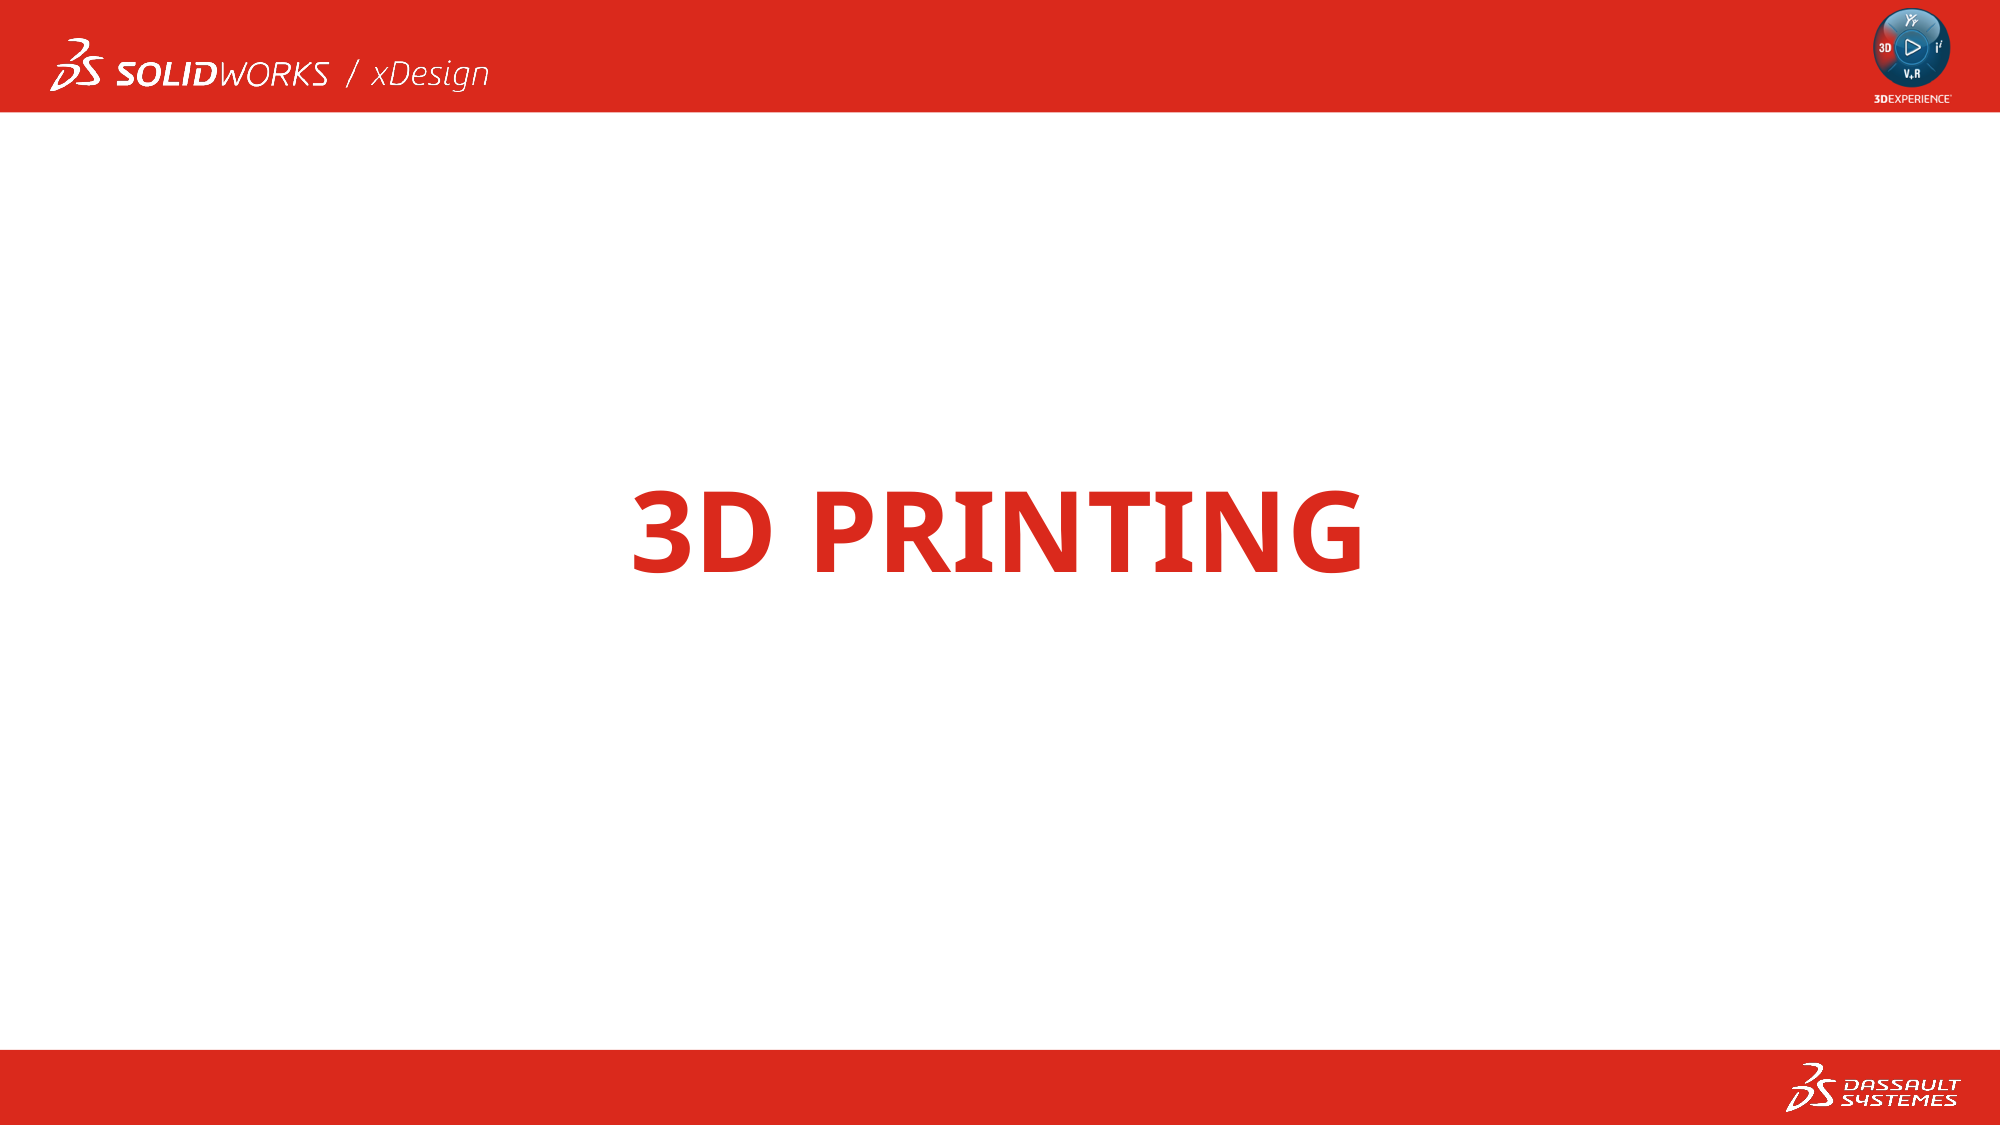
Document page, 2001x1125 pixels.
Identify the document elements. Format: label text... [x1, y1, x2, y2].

picture [50, 38, 488, 92]
picture [1782, 1058, 1964, 1116]
picture [1870, 6, 1953, 106]
text_box 3D PRINTING [502, 468, 1498, 657]
